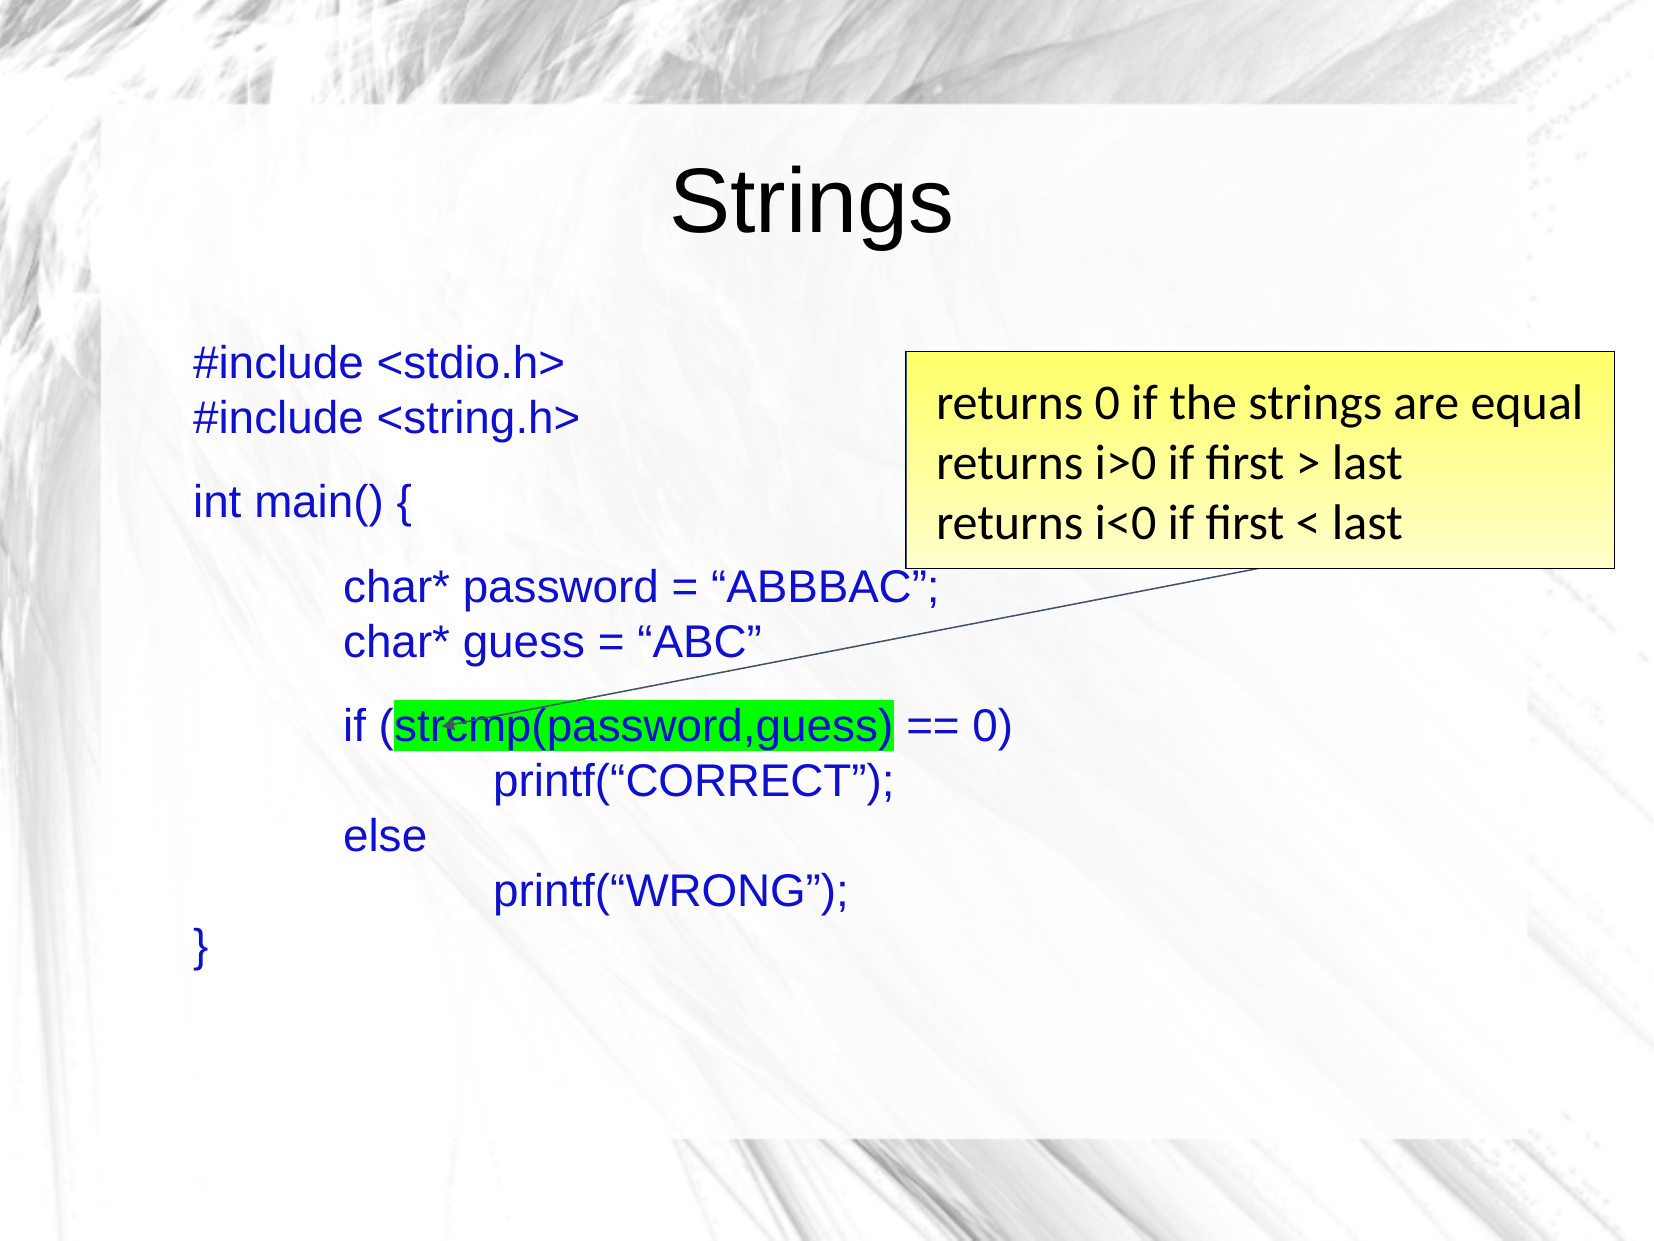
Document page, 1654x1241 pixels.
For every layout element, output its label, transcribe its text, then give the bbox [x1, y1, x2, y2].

picture [0, 0, 1654, 1241]
title Strings [118, 93, 1506, 299]
list #include <stdio.h> #include <string.h> int main() { char* password = “ABBBAC”; char* guess = “ABC” if (strcmp(password,guess) == 0) printf(“CORRECT”); else printf(“WRONG”); } [118, 332, 1571, 1121]
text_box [441, 568, 1260, 727]
text_box returns 0 if the strings are equal returns i>0 if first > last returns i<0 if first < last [905, 351, 1615, 569]
